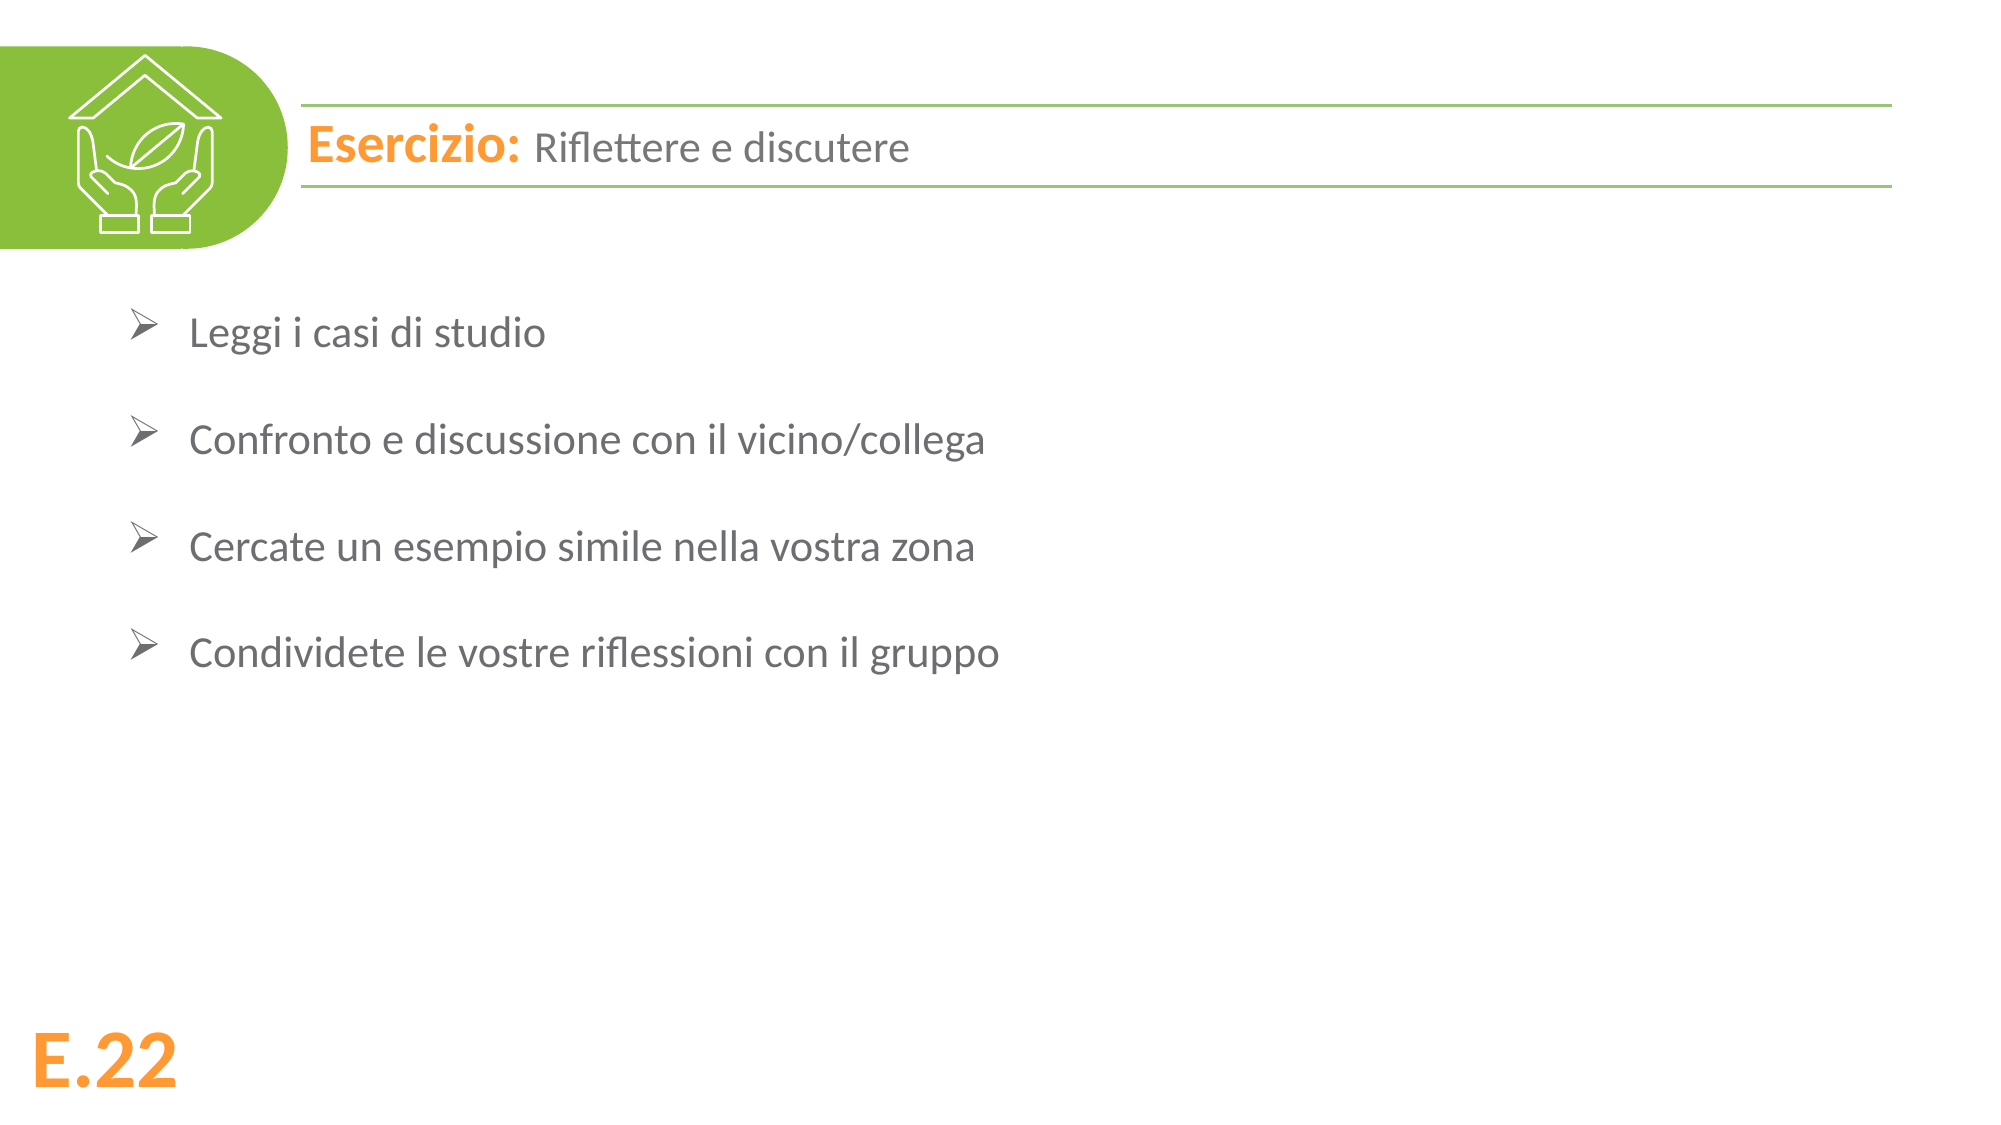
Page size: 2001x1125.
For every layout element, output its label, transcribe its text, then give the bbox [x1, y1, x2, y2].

text_box [0, 46, 288, 249]
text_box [68, 54, 222, 233]
list Leggi i casi di studio Confronto e discussione con il vicino/collega Cercate un esempio simile nella vostra zona Condividete le vostre riflessioni con il gruppo [106, 283, 1904, 998]
list Esercizio: Riflettere e discutere [287, 77, 1893, 249]
text_box E.22 [11, 1019, 300, 1125]
